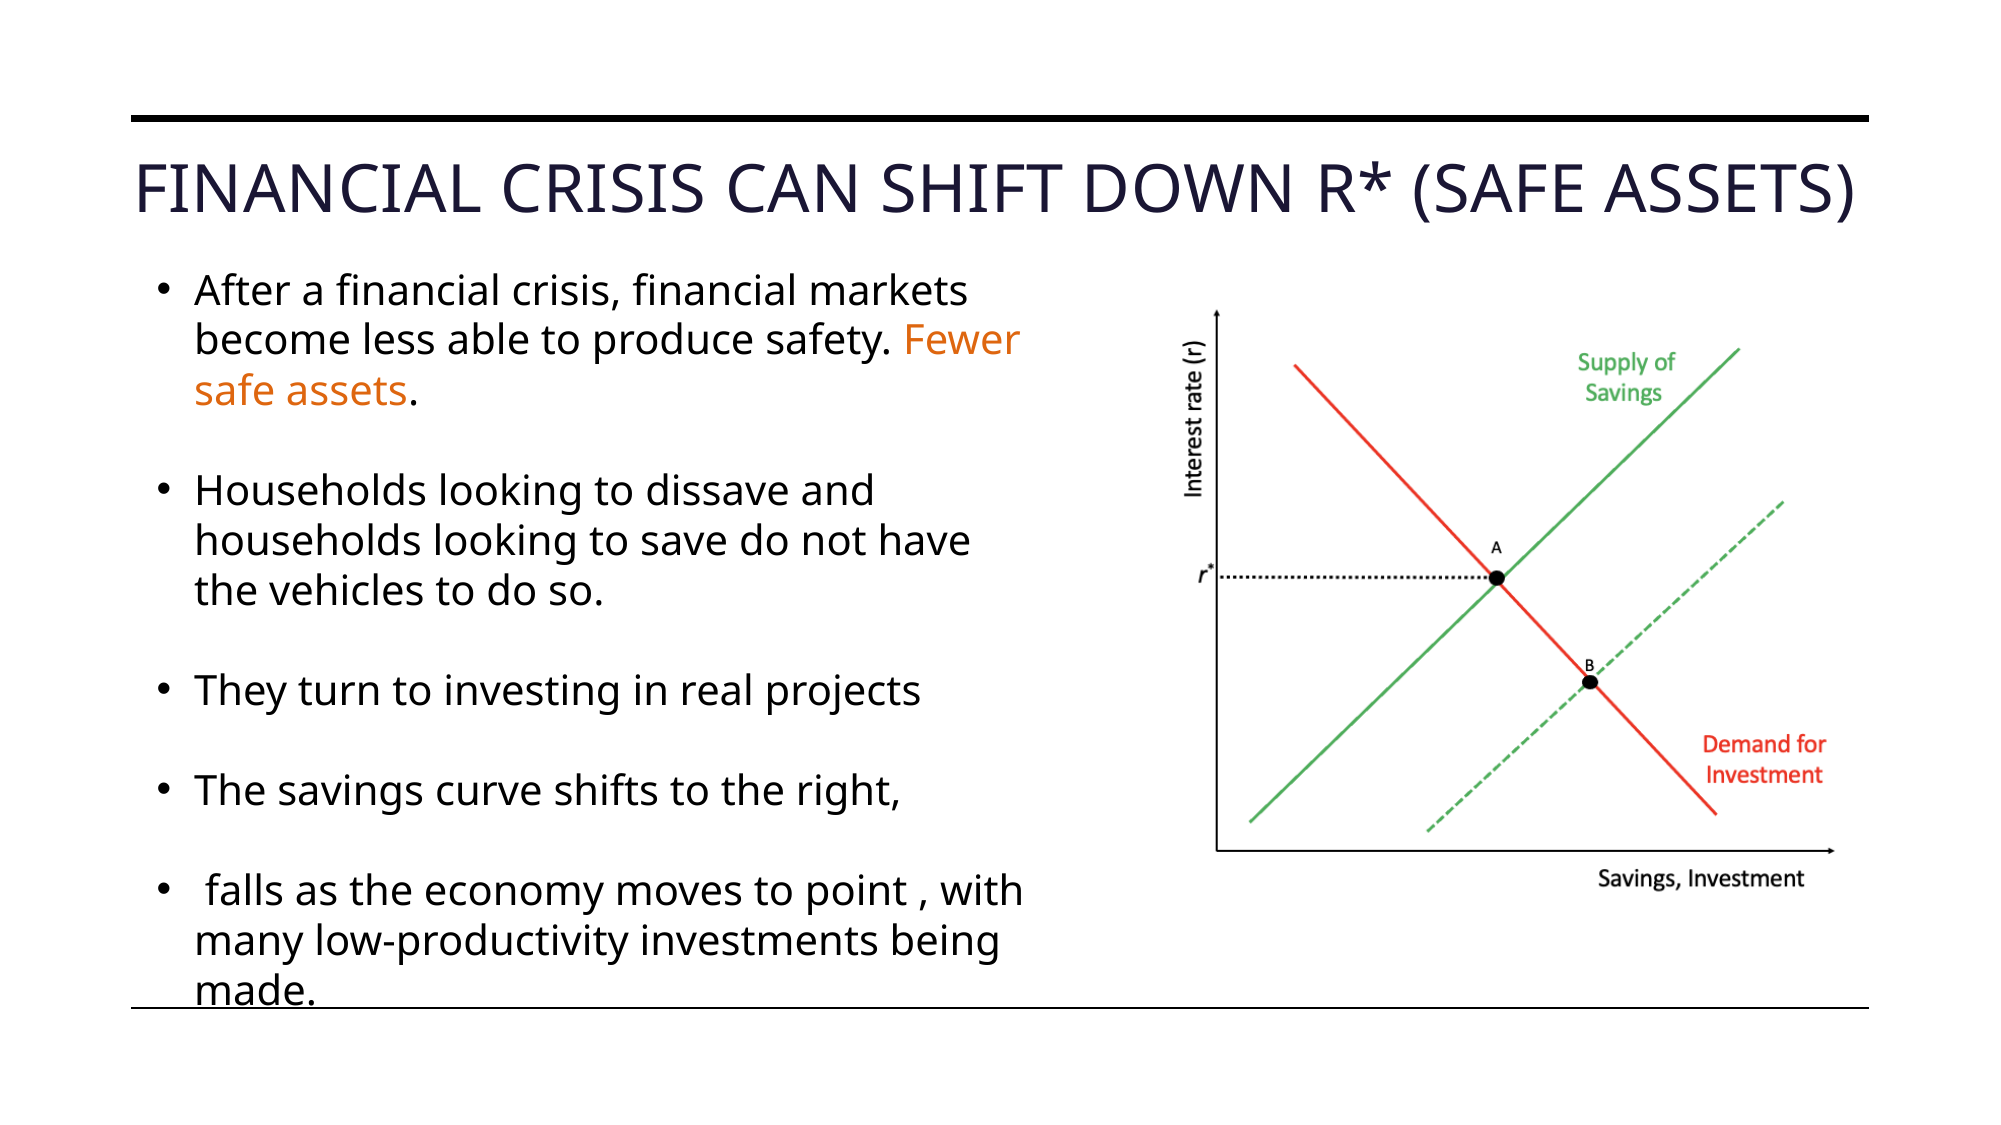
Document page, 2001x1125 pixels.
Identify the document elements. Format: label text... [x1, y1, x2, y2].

title Financial crisis can shift down r* (safe assets) [118, 138, 1875, 240]
picture [1167, 282, 1859, 922]
